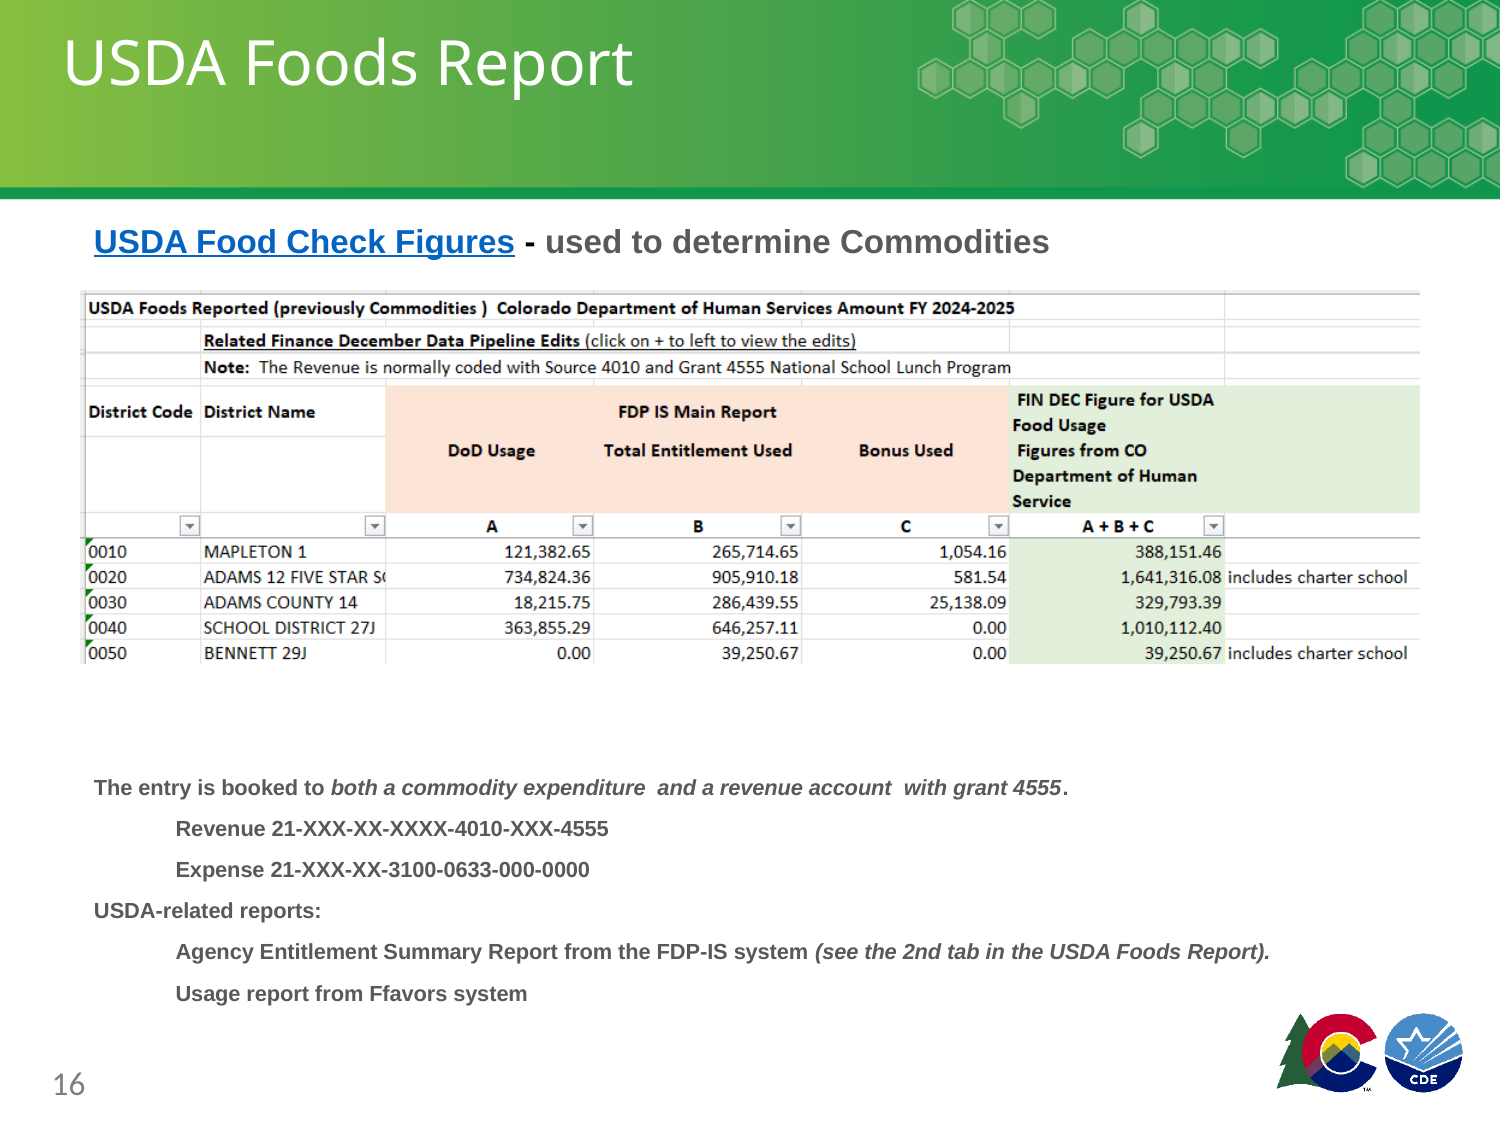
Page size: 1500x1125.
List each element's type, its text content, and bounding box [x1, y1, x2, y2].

picture [79, 290, 1420, 664]
list USDA Food Check Figures - used to determine Commodities The entry is booked to both a commodity expenditure and a revenue account with grant 4555. Revenue 21-XXX-XX-XXXX-4010-XXX-4555 Expense 21-XXX-XX-3100-0633-000-0000 USDA-related reports: Agency Entitlement Summary Report from the FDP-IS system (see the 2nd tab in the USDA Foods Report). Usage report from Ffavors system [93, 224, 1388, 289]
title USDA Foods Report [62, 31, 1061, 156]
list USDA Food Check Figures - used to determine Commodities The entry is booked to both a commodity expenditure and a revenue account with grant 4555. Revenue 21-XXX-XX-XXXX-4010-XXX-4555 Expense 21-XXX-XX-3100-0633-000-0000 USDA-related reports: Agency Entitlement Summary Report from the FDP-IS system (see the 2nd tab in the USDA Foods Report). Usage report from Ffavors system [93, 672, 1388, 1014]
picture [1275, 1012, 1463, 1093]
slide_number 16 [36, 1054, 375, 1115]
picture [0, 0, 1500, 200]
